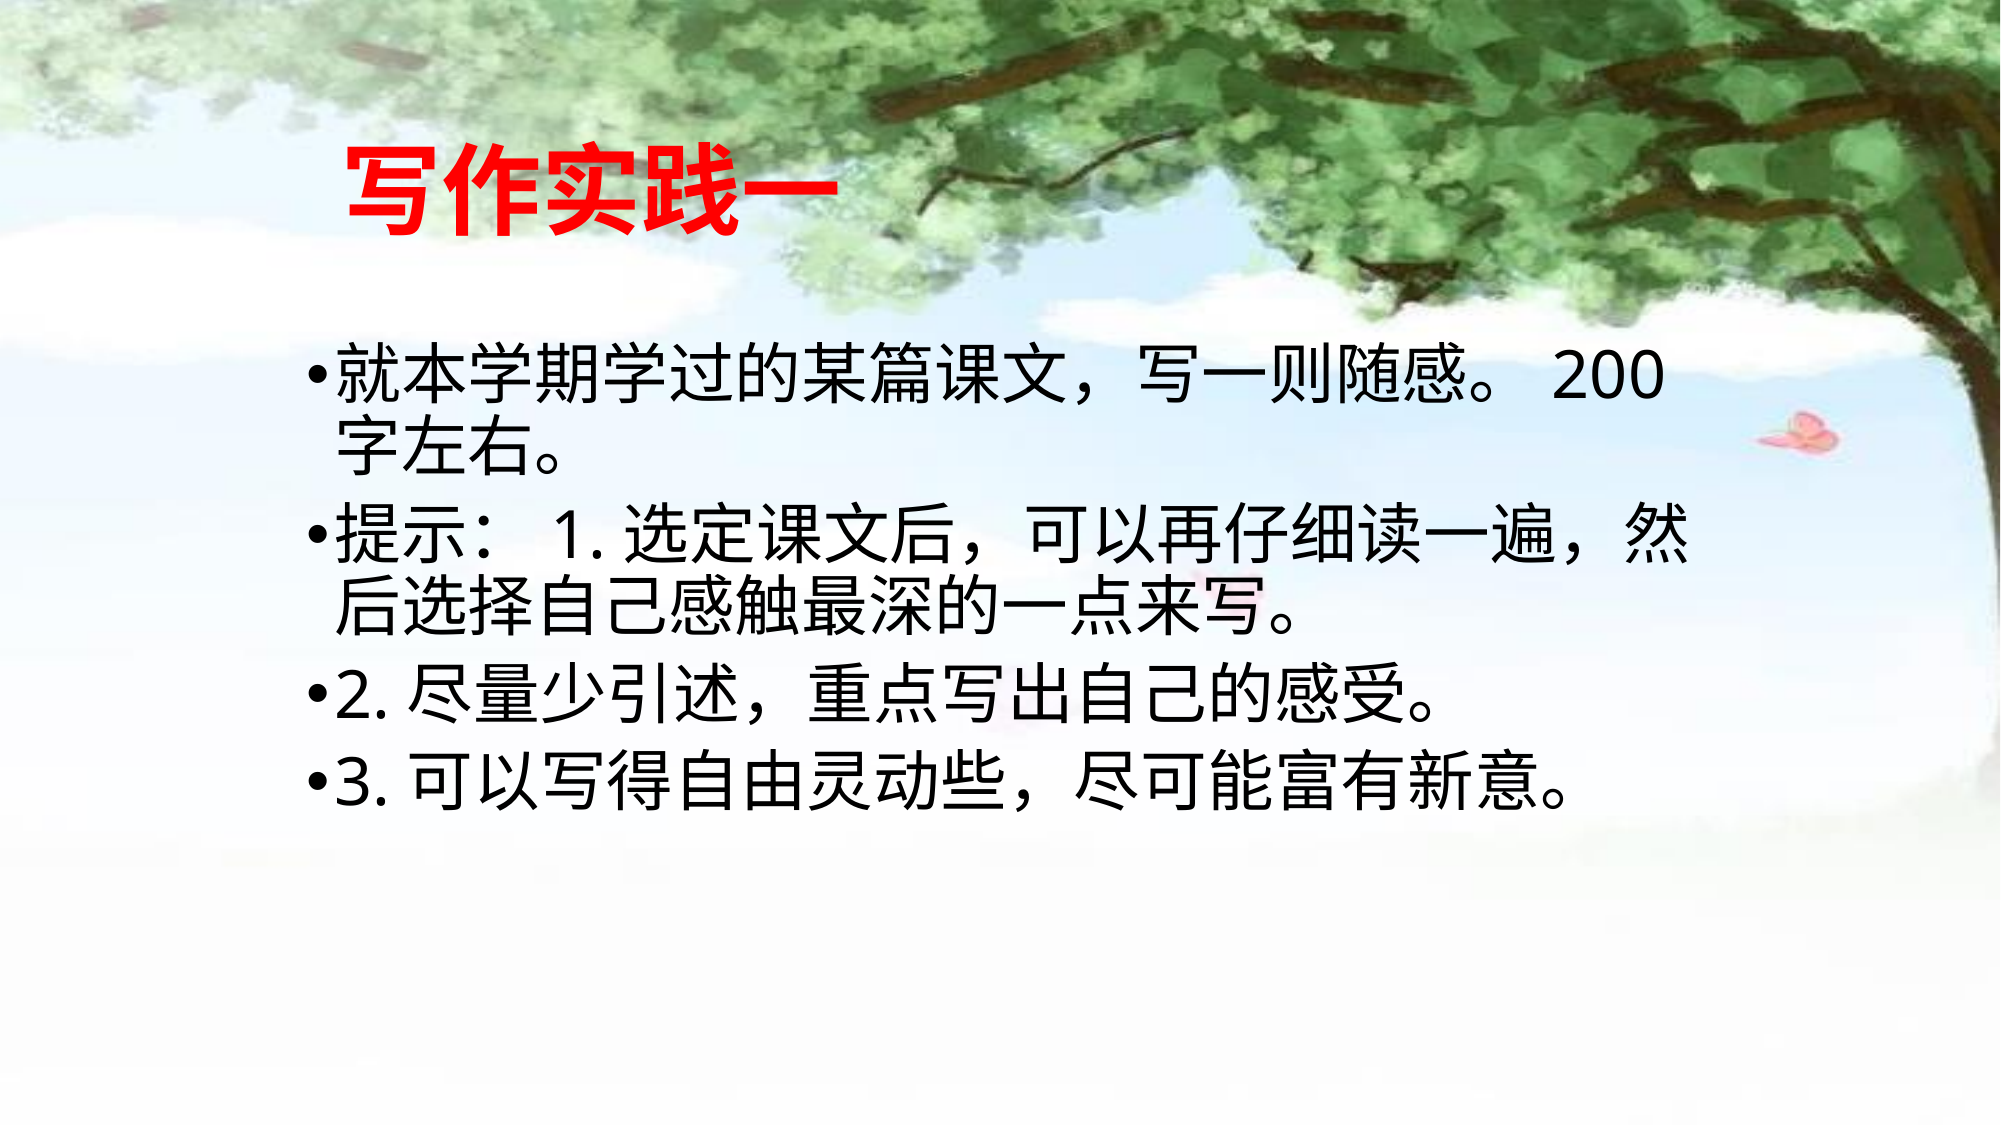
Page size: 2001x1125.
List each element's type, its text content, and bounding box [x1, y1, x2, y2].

list 就本学期学过的某篇课文，写一则随感。200 字左右。 提示：1.选定课文后，可以再仔细读一遍，然后选择自己感触最深的一点来写。 2.尽量少引述，重点写出自己的感受。 3.可以写得自由灵动些，尽可能富有新意。 [291, 333, 1721, 1125]
picture [0, 0, 2001, 1125]
title 写作实践一 [326, 101, 1677, 290]
